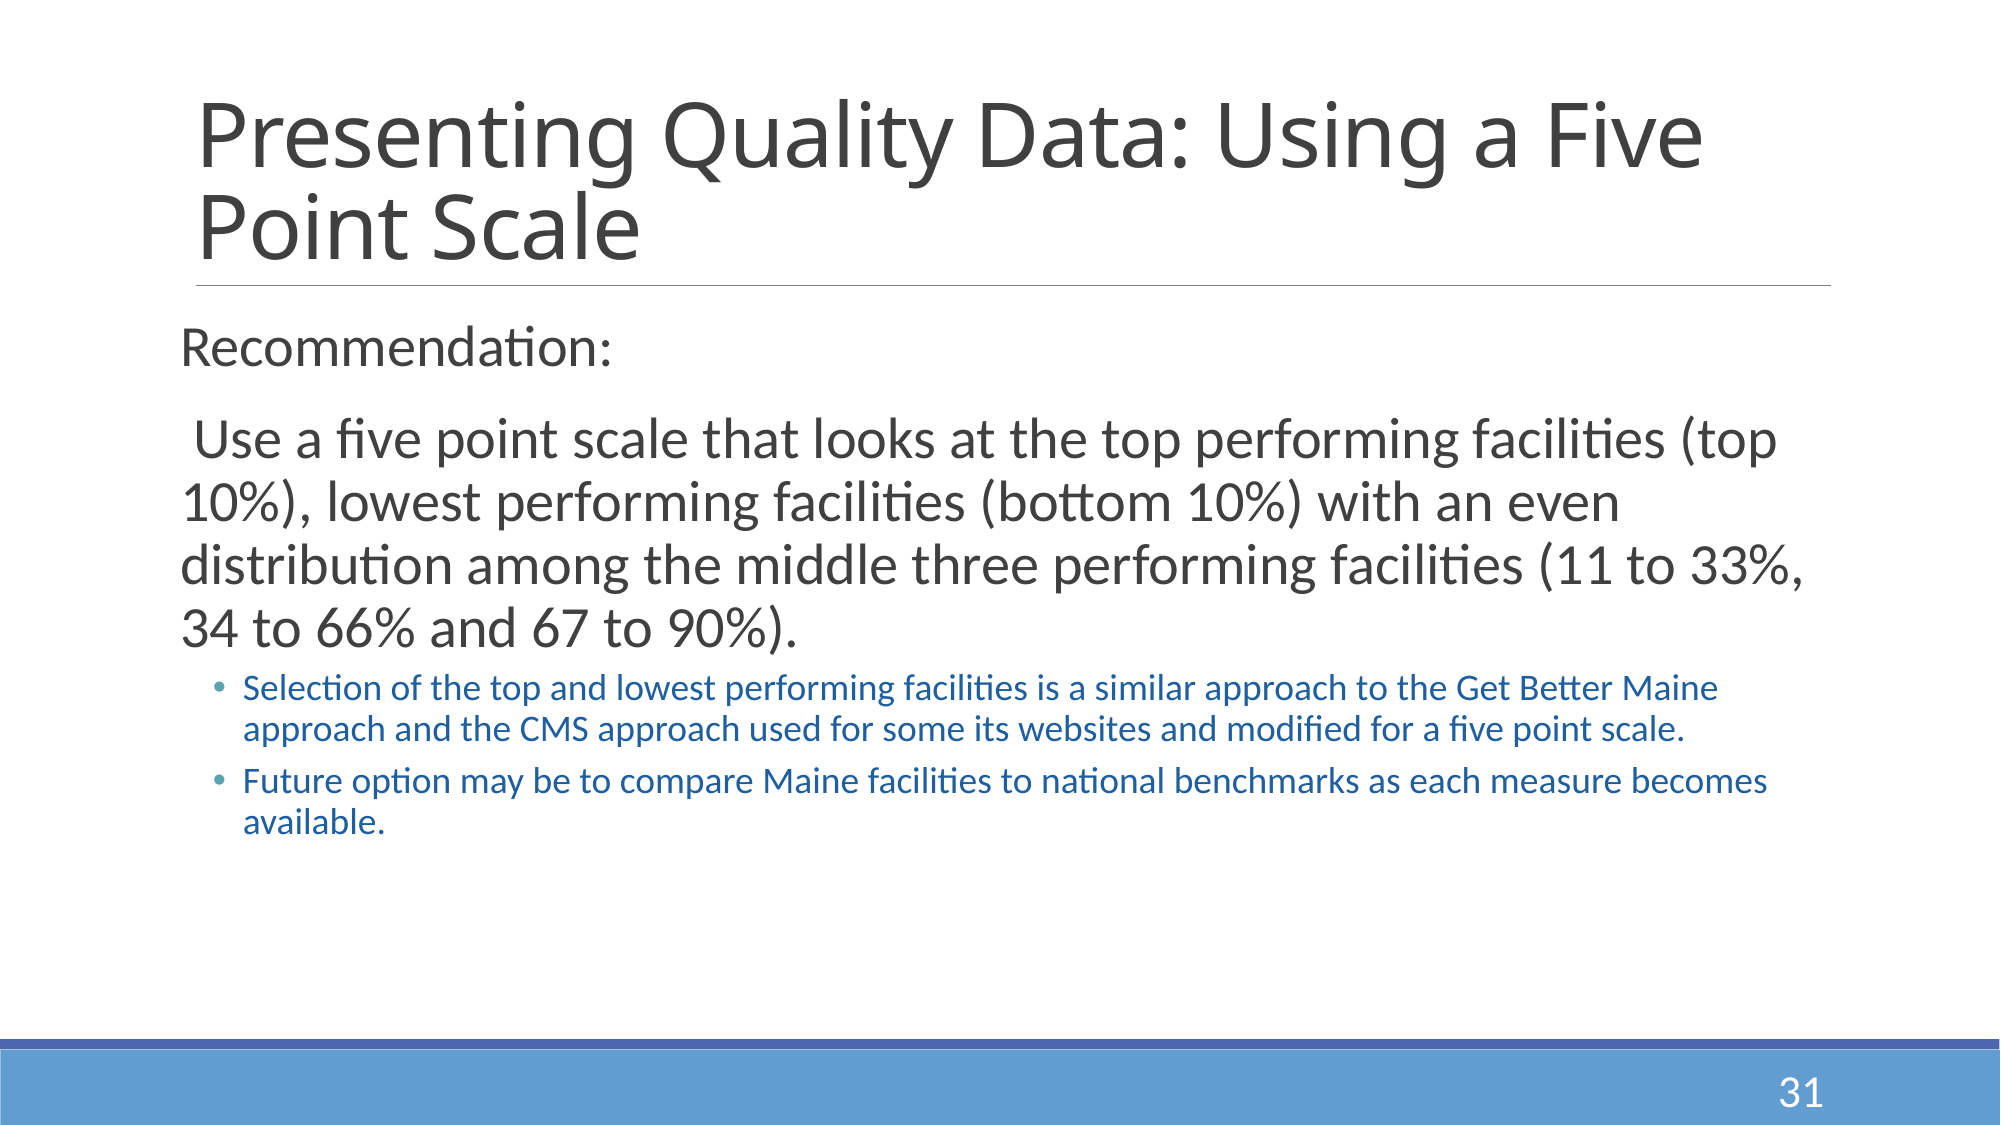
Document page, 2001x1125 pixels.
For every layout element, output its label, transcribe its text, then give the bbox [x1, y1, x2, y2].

slide_number 31 [1624, 1060, 1840, 1120]
text_box Recommendation: Use a five point scale that looks at the top performing facilities (top 10%), lowest performing facilities (bottom 10%) with an even distribution among the middle three performing facilities (11 to 33%, 34 to 66% and 67 to 90%). Selection of the top and lowest performing facilities is a similar approach to the Get Better Maine approach and the CMS approach used for some its websites and modified for a five point scale. Future option may be to compare Maine facilities to national benchmarks as each measure becomes available. [179, 308, 1840, 1060]
title Presenting Quality Data: Using a Five Point Scale [180, 47, 1922, 285]
